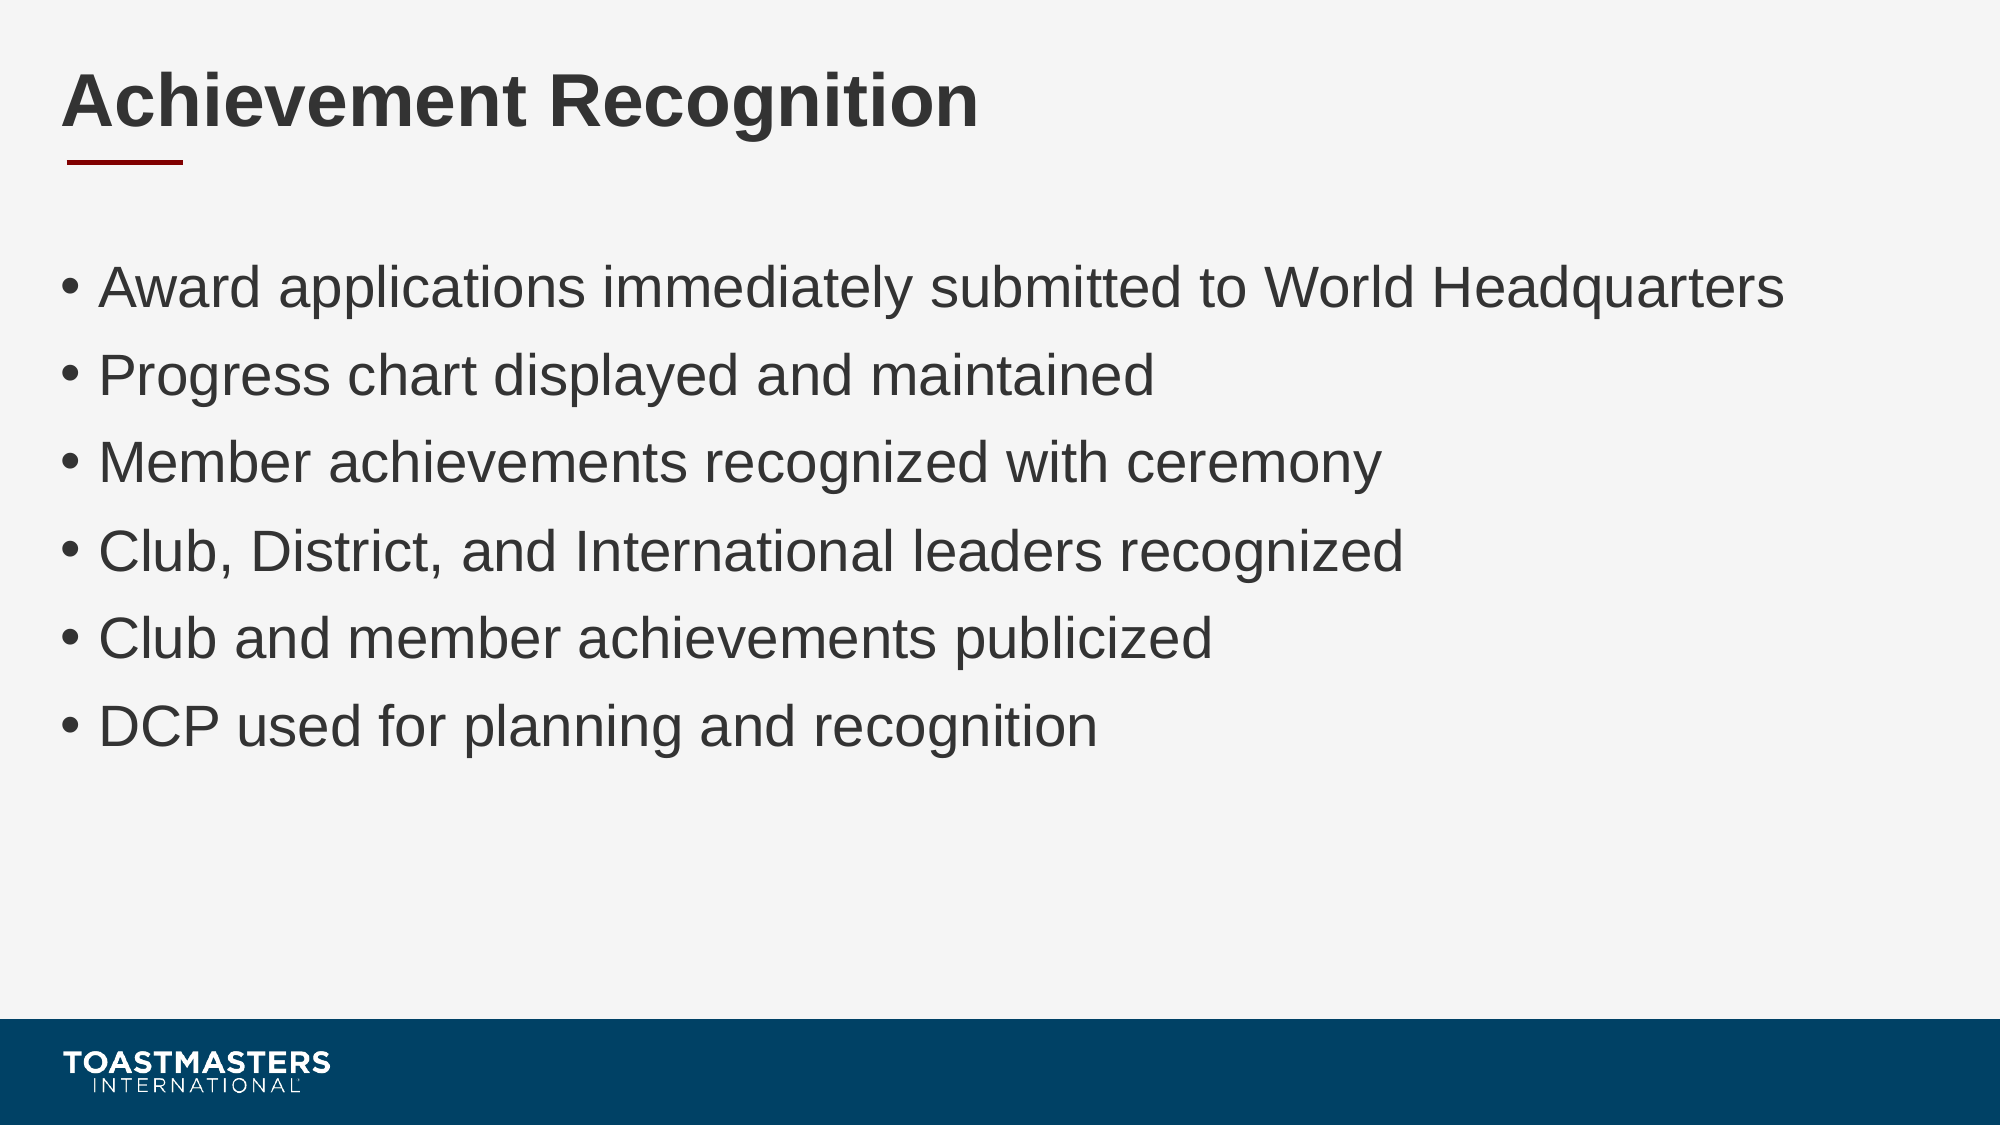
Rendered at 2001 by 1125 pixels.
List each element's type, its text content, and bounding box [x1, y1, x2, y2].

list Award applications immediately submitted to World Headquarters Progress chart displayed and maintained Member achievements recognized with ceremony Club, District, and International leaders recognized Club and member achievements publicized DCP used for planning and recognition [45, 249, 1957, 965]
picture [51, 1036, 343, 1103]
title Achievement Recognition [45, 48, 1957, 155]
